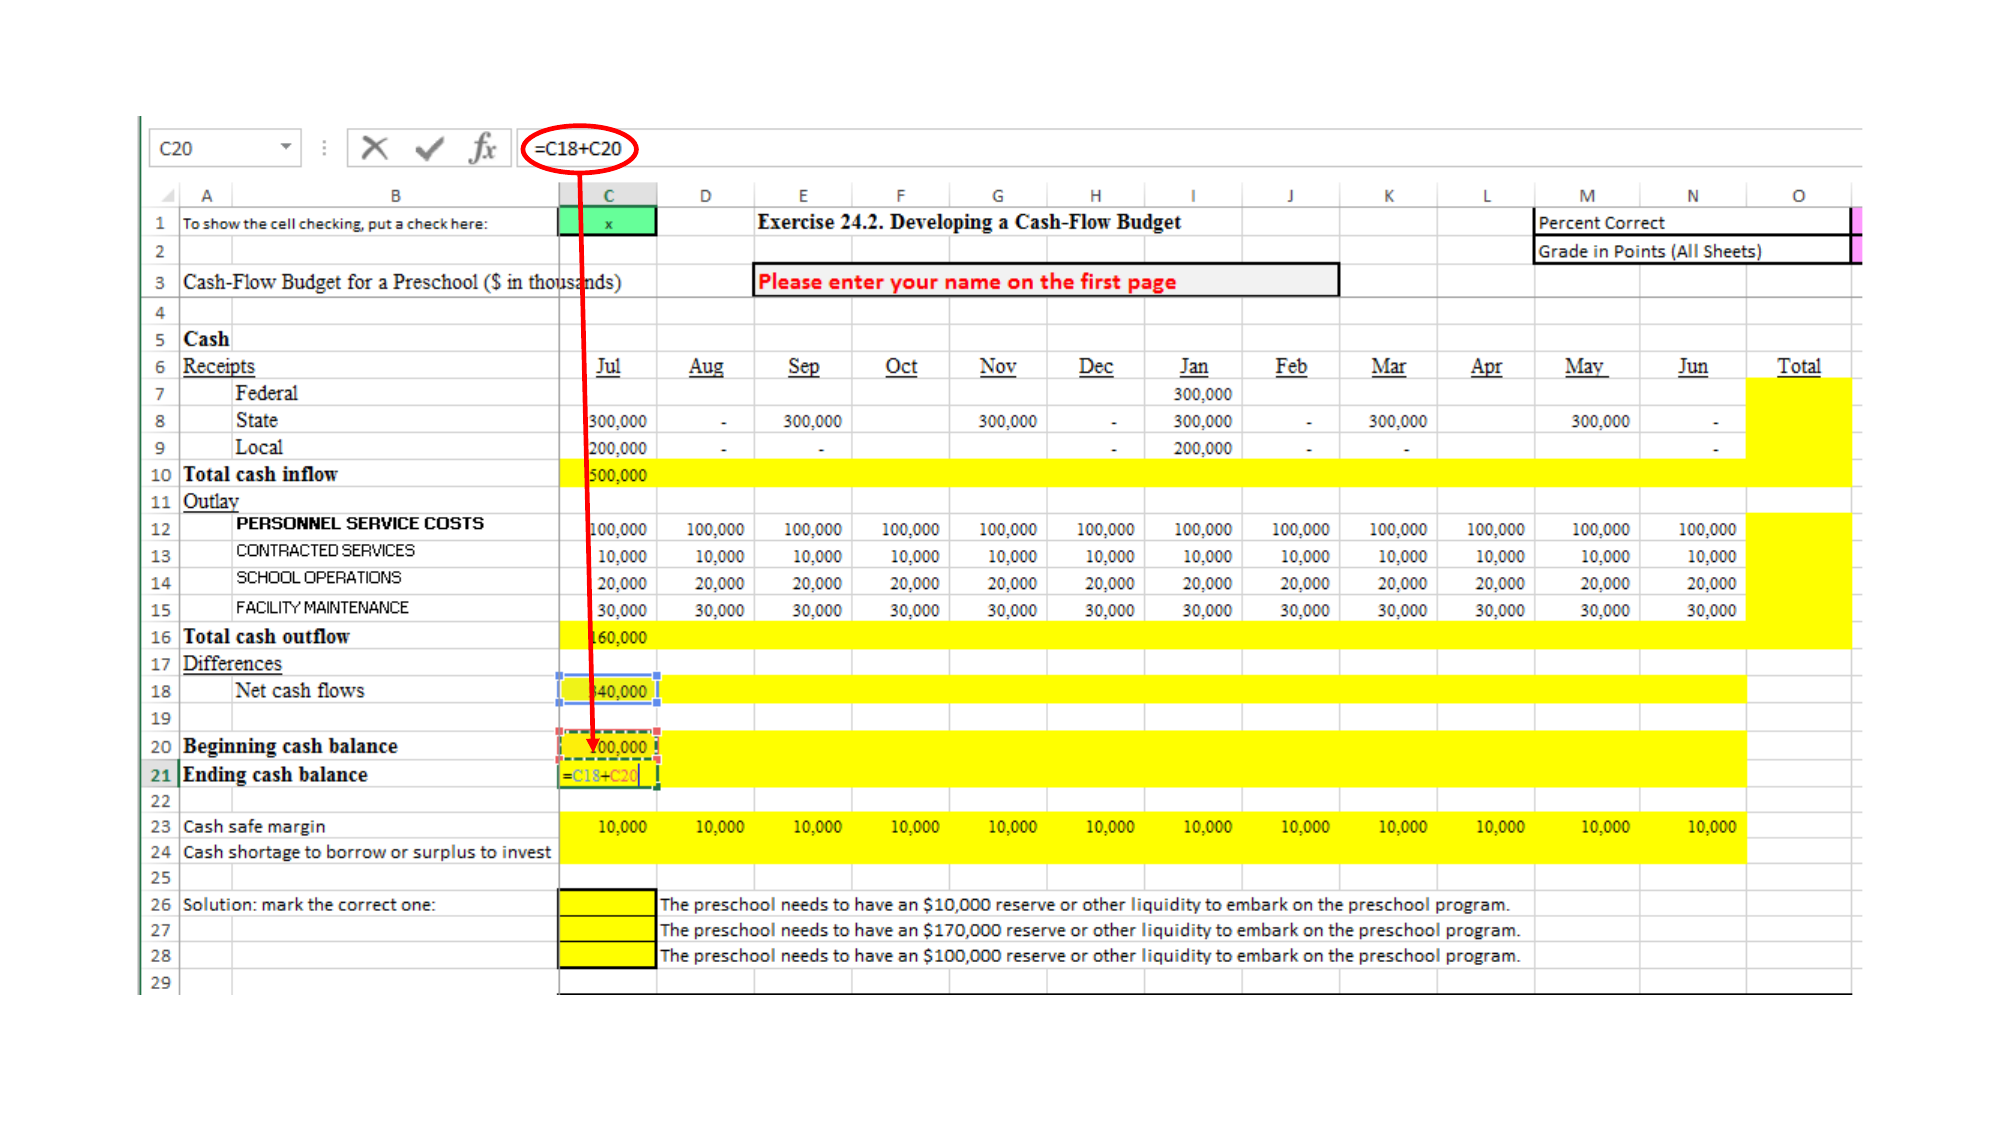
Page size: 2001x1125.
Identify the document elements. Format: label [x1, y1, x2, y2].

list [137, 116, 1863, 995]
text_box [579, 172, 594, 753]
